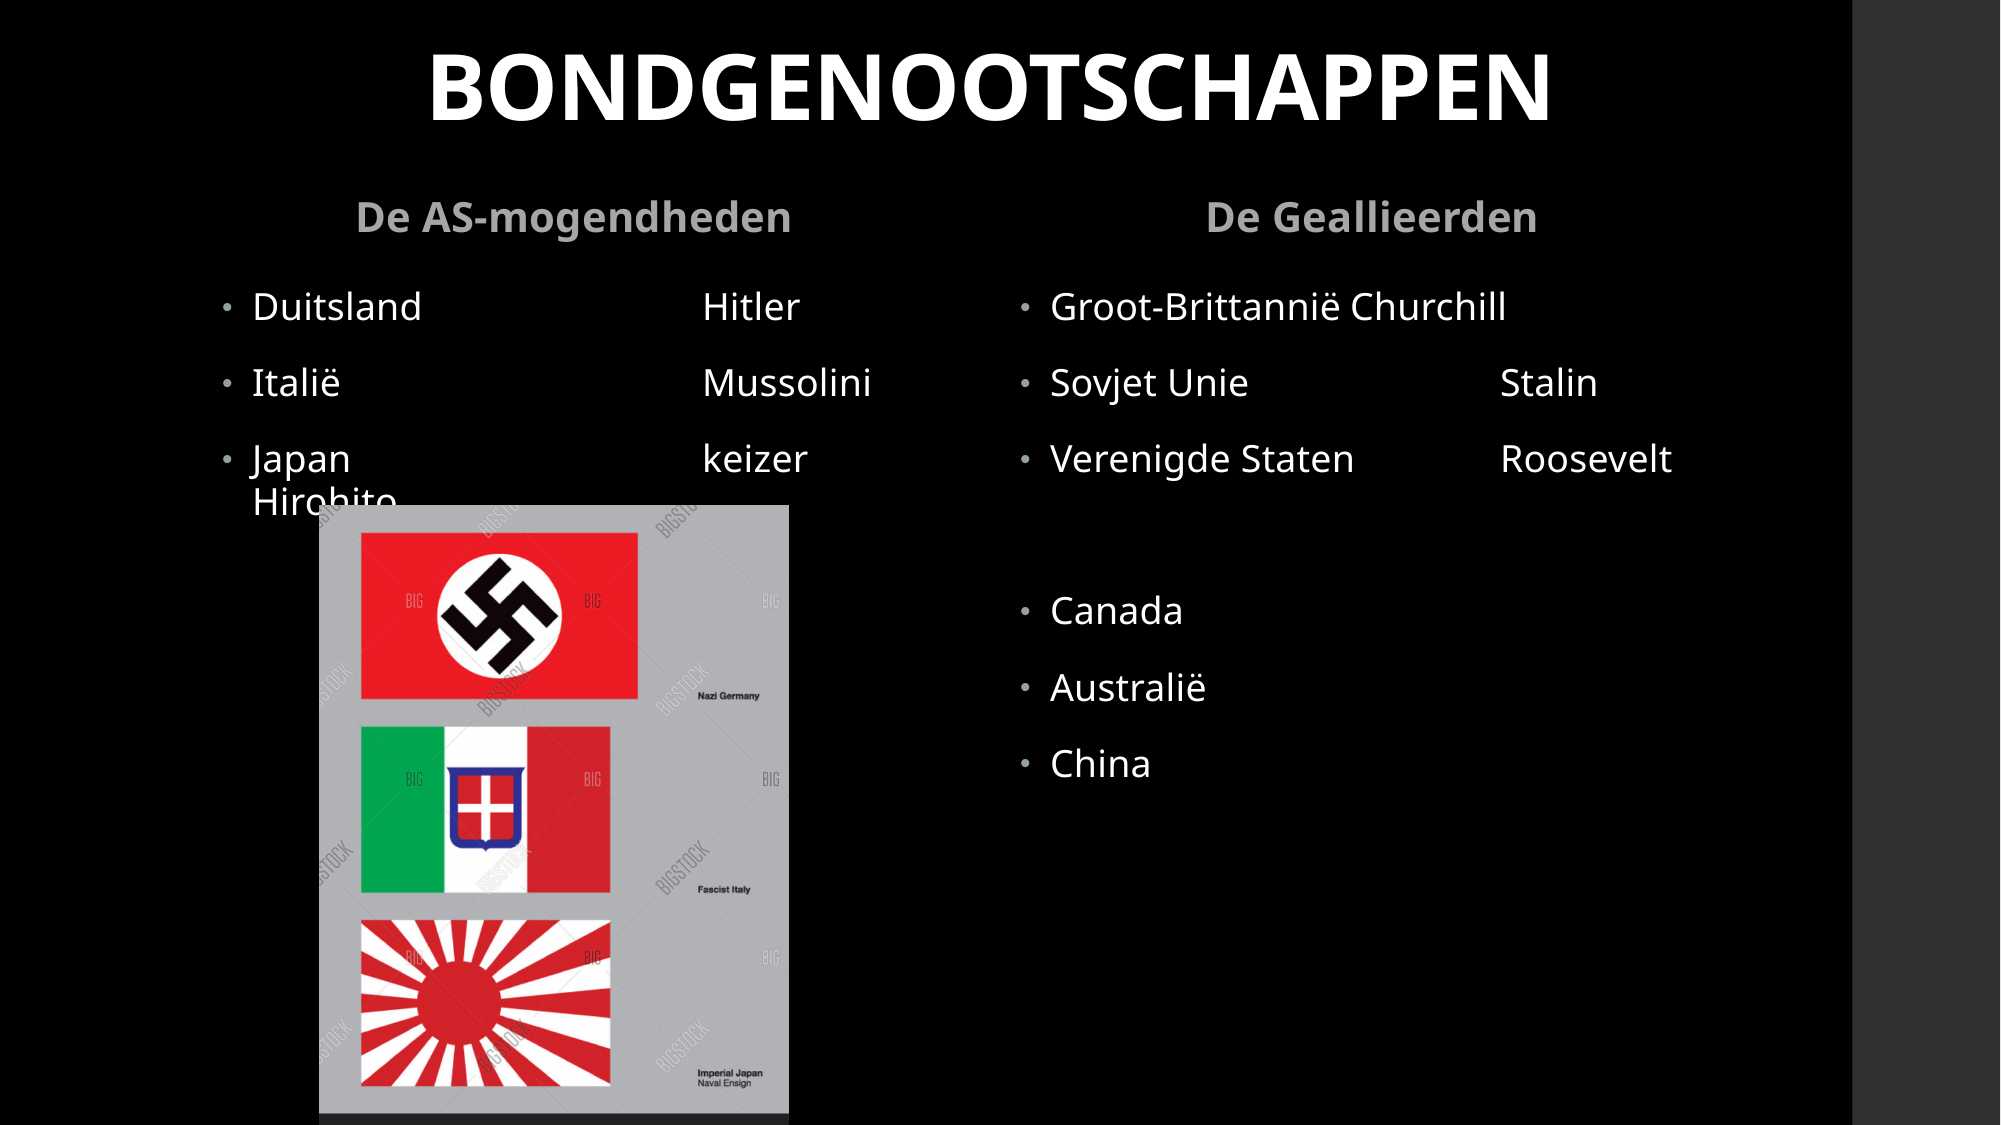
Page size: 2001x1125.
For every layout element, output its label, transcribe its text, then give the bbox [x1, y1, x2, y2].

list De Geallieerden [1005, 148, 1740, 250]
list Duitsland Hitler Italië Mussolini Japan keizer Hirohito [206, 279, 965, 1013]
list De AS-mogendheden [206, 148, 942, 250]
title BONDGENOOTSCHAPPEN [206, 0, 1797, 149]
list Groot-Brittannië Churchill Sovjet Unie Stalin Verenigde Staten Roosevelt Canada Australië China [1005, 279, 1740, 1013]
picture [318, 505, 790, 1125]
